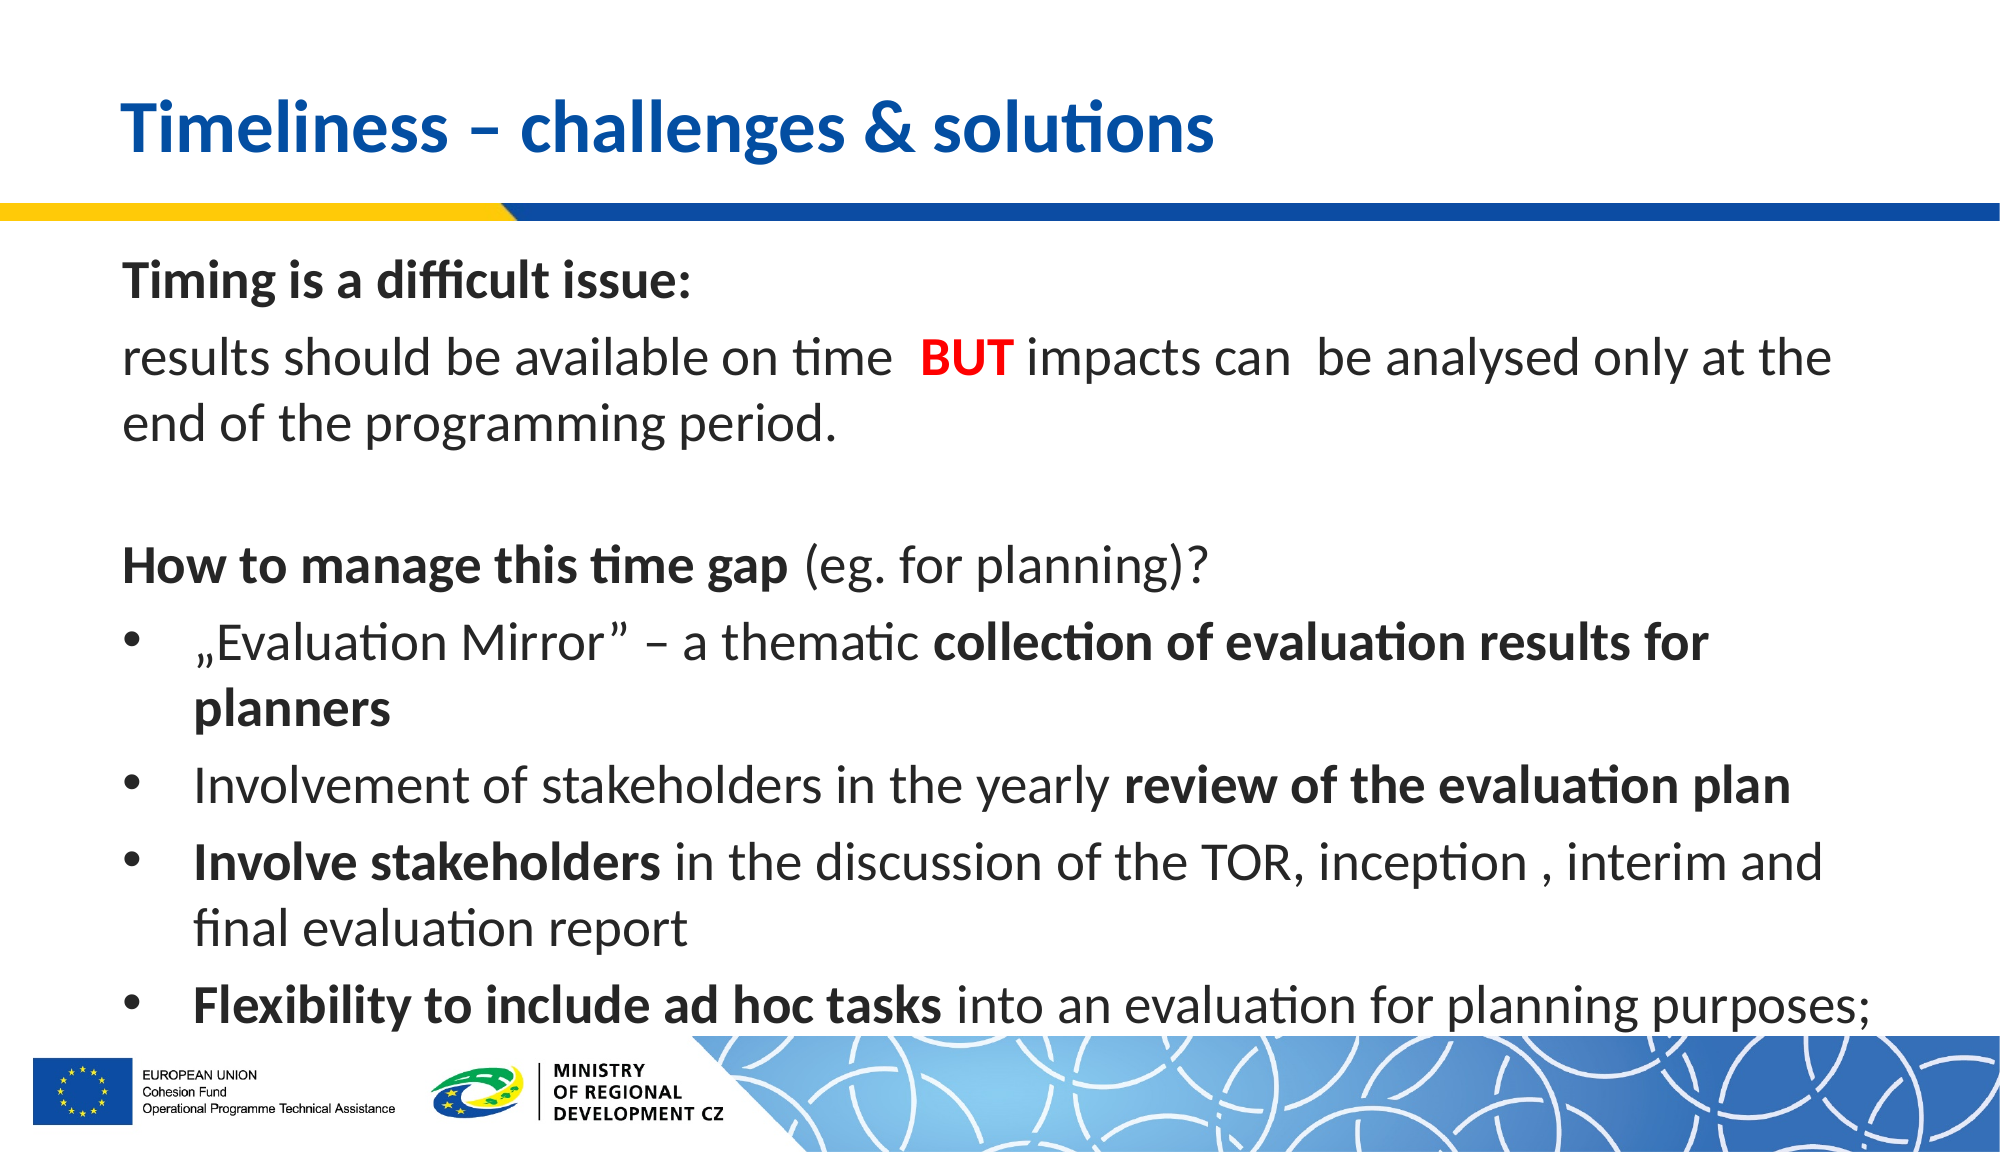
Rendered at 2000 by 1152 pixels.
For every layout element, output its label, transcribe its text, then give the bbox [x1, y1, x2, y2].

list Timing is a difficult issue: results should be available on time BUT impacts can be analysed only at the end of the programming period. How to manage this time gap (eg. for planning)? „Evaluation Mirror” – a thematic collection of evaluation results for planners Involvement of stakeholders in the yearly review of the evaluation plan Involve stakeholders in the discussion of the TOR, inception , interim and final evaluation report Flexibility to include ad hoc tasks into an evaluation for planning purposes; [102, 233, 1902, 1072]
title Timeliness – challenges & solutions [99, 46, 1900, 198]
picture [0, 203, 2000, 221]
picture [0, 1036, 2000, 1152]
